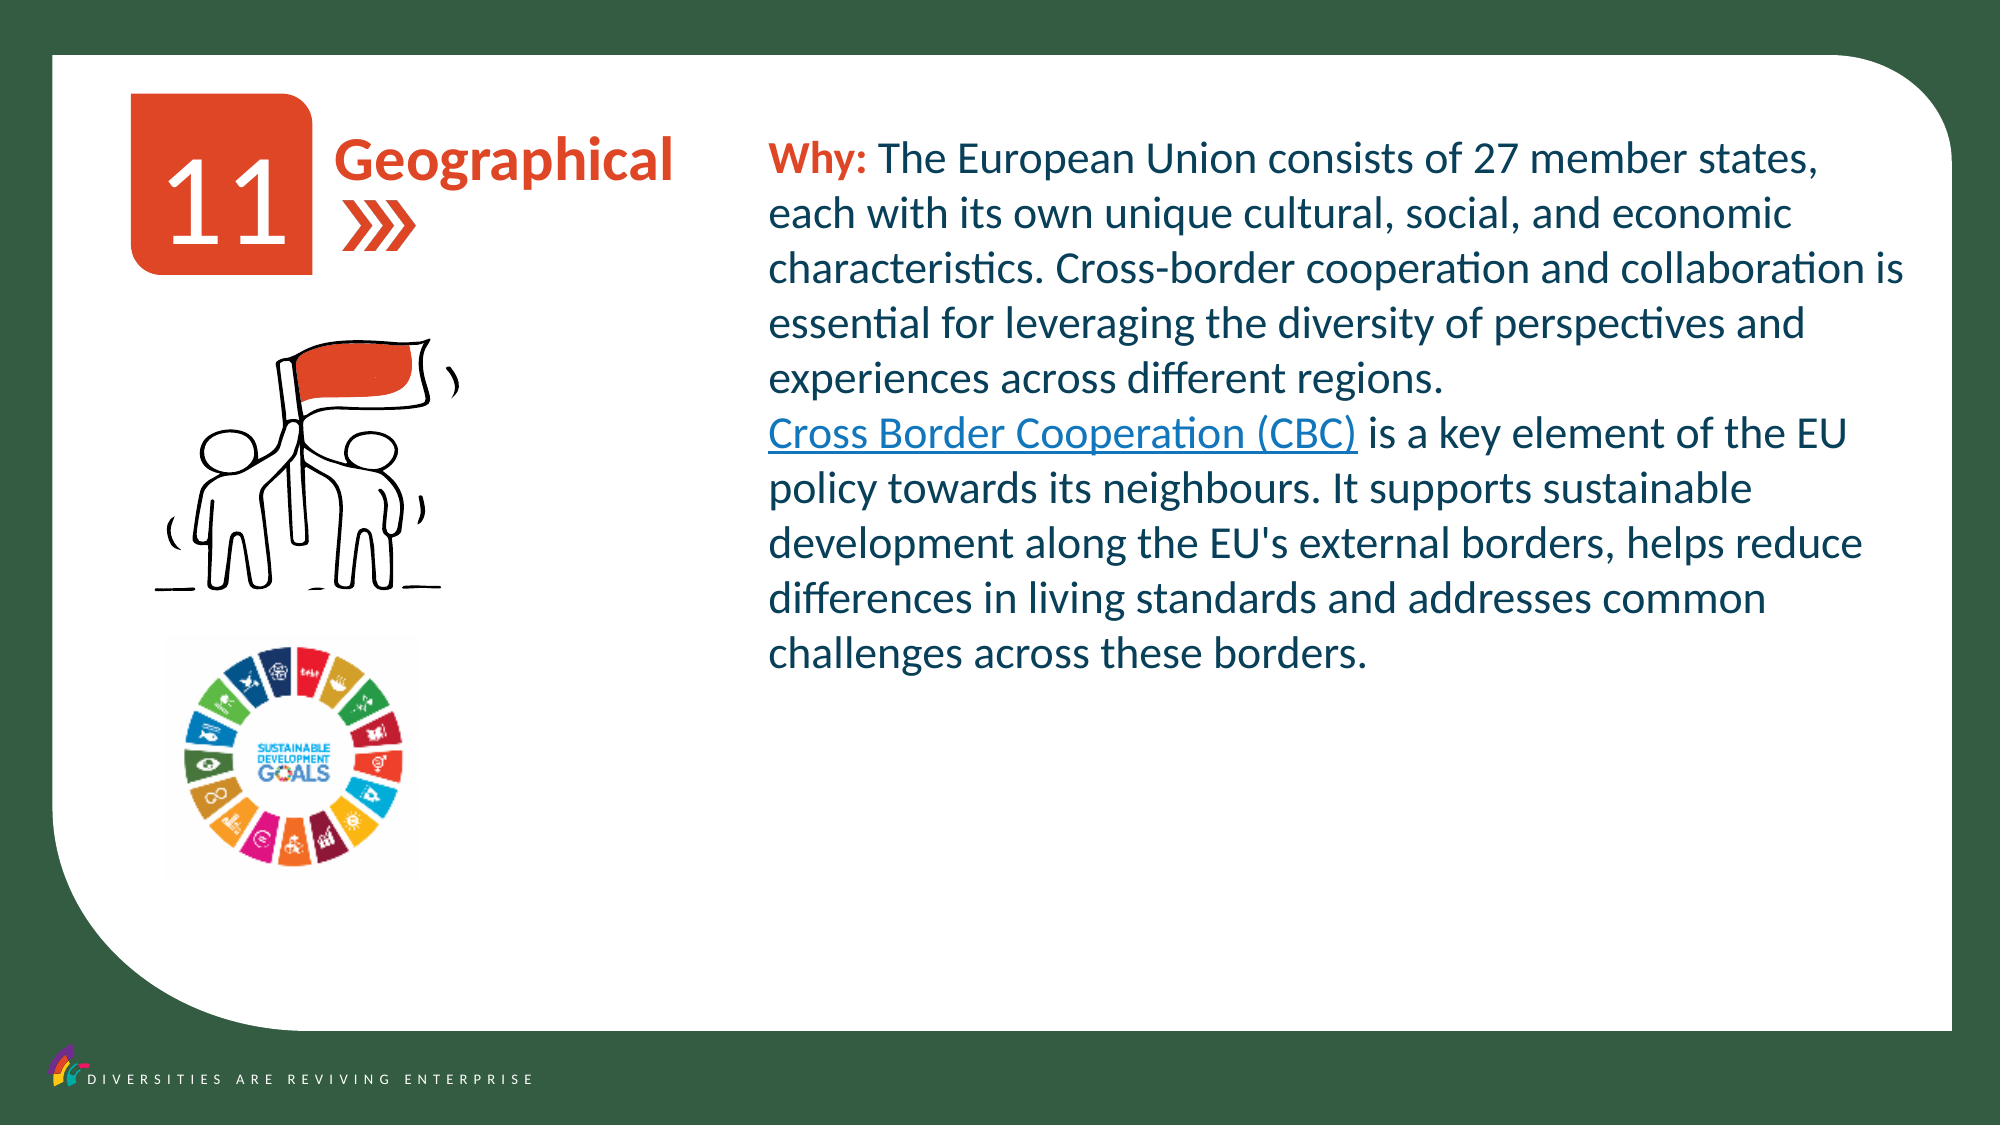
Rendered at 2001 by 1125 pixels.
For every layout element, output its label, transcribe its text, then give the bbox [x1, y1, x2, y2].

picture [335, 182, 422, 269]
text_box [130, 103, 314, 276]
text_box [154, 338, 459, 592]
text_box 11 [124, 90, 306, 247]
picture [164, 635, 420, 879]
text_box Geographical [320, 120, 738, 298]
text_box Why: The European Union consists of 27 member states, each with its own unique cultural, social, and economic characteristics. Cross-border cooperation and collaboration is essential for leveraging the diversity of perspectives and experiences across different regions. Cross Border Cooperation (CBC) is a key element of the EU policy towards its neighbours. It supports sustainable development along the EU's external borders, helps reduce differences in living standards and addresses common challenges across these borders. [753, 120, 1922, 317]
